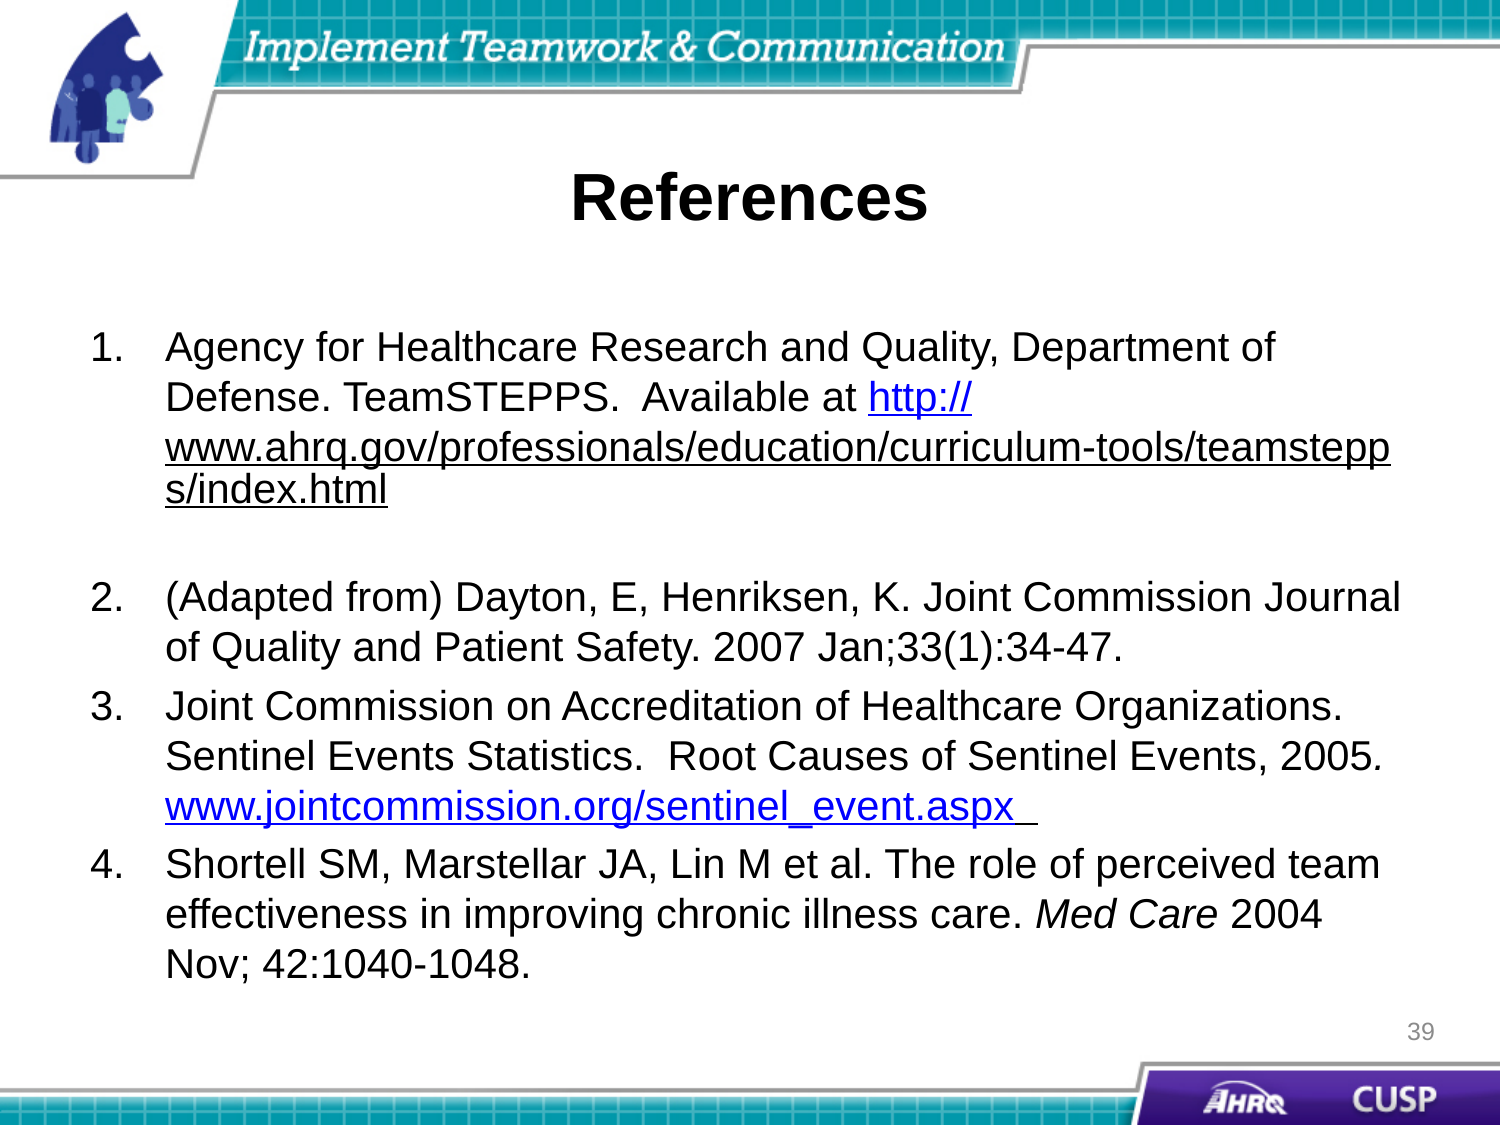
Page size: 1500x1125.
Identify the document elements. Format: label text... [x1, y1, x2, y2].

list Agency for Healthcare Research and Quality, Department of Defense. TeamSTEPPS. Available at http://www.ahrq.gov/professionals/education/curriculum-tools/teamstepps/index.html (Adapted from) Dayton, E, Henriksen, K. Joint Commission Journal of Quality and Patient Safety. 2007 Jan;33(1):34-47. Joint Commission on Accreditation of Healthcare Organizations. Sentinel Events Statistics. Root Causes of Sentinel Events, 2005. www.jointcommission.org/sentinel_event.aspx Shortell SM, Marstellar JA, Lin M et al. The role of perceived team effectiveness in improving chronic illness care. Med Care 2004 Nov; 42:1040-1048. [74, 312, 1426, 1001]
picture [0, 0, 1500, 1125]
title References [74, 99, 1426, 288]
slide_number 39 [1100, 999, 1450, 1060]
